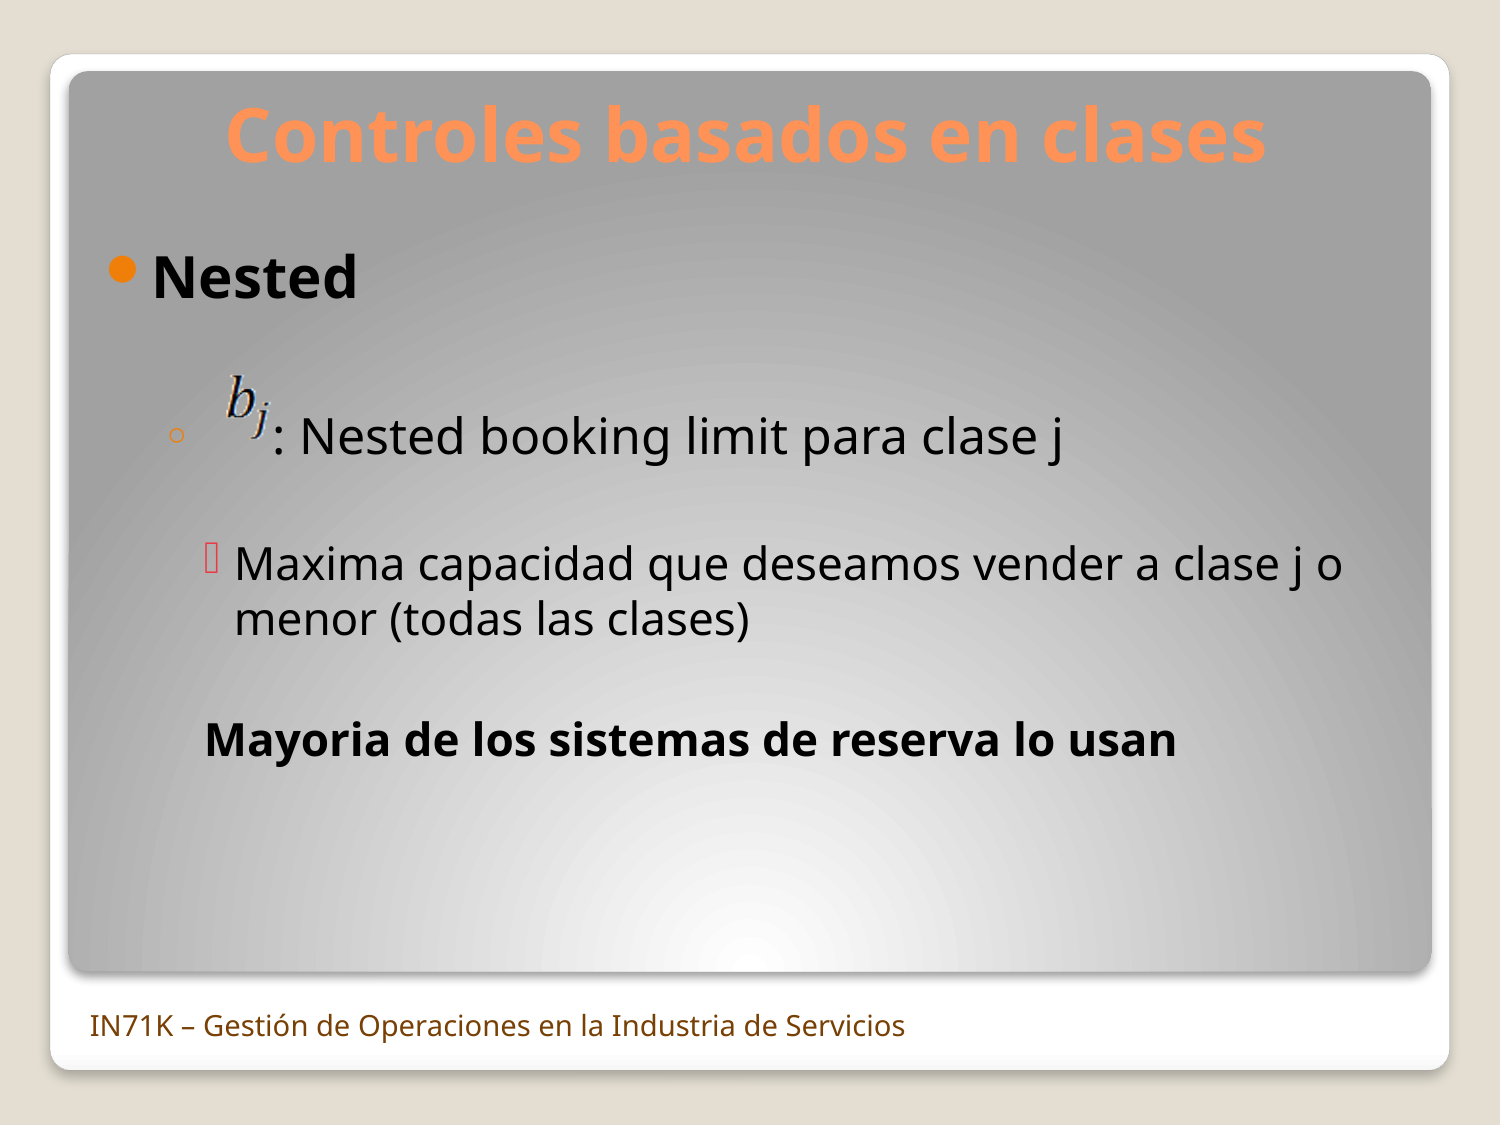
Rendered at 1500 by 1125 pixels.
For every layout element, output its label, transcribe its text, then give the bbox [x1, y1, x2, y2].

text_box IN71K – Gestión de Operaciones en la Industria de Servicios [74, 999, 1263, 1050]
picture [224, 362, 276, 454]
text_box Controles basados en clases [75, 75, 1418, 185]
list Nested : Nested booking limit para clase j Maxima capacidad que deseamos vender a clase j o menor (todas las clases) Mayoria de los sistemas de reserva lo usan [75, 224, 1418, 912]
